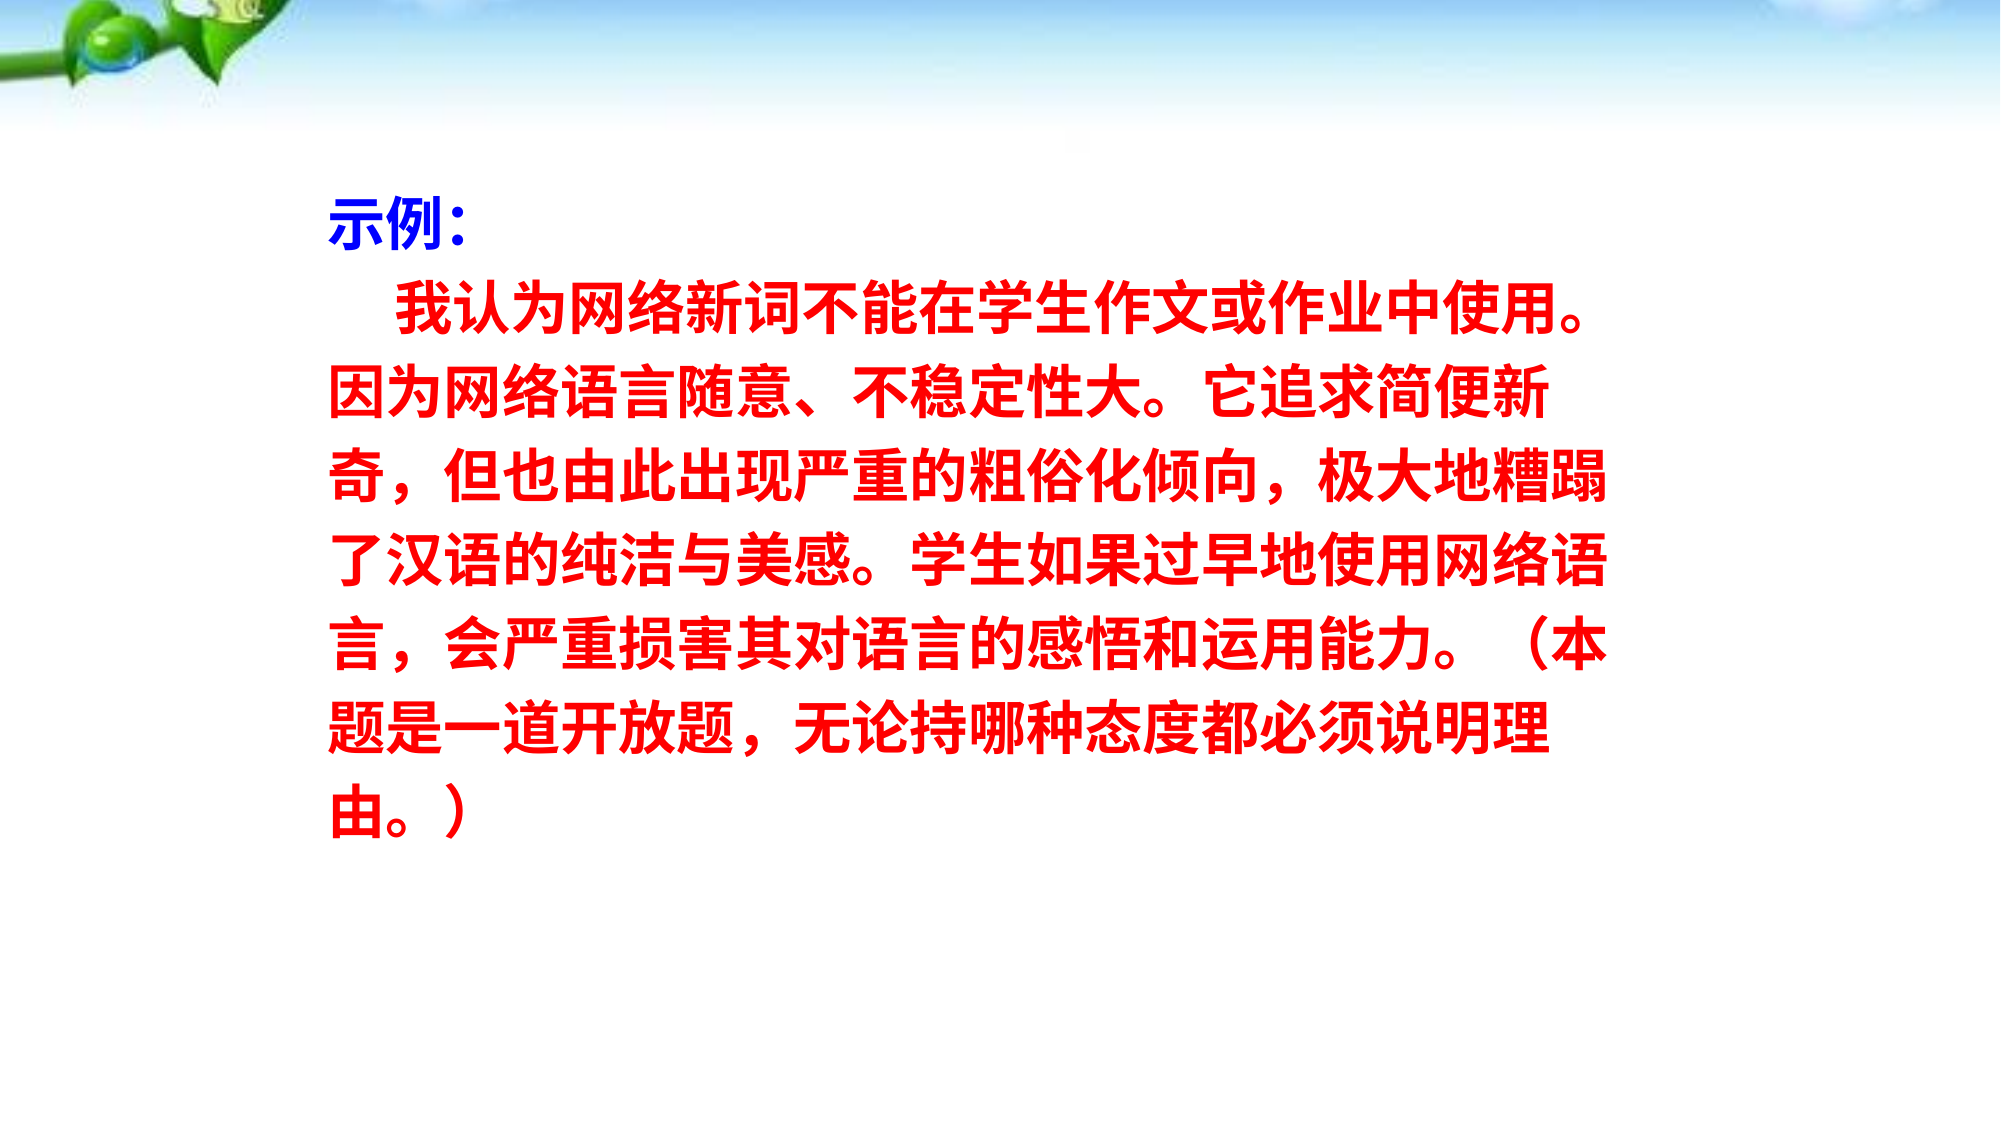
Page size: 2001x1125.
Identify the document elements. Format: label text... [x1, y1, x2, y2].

picture [0, 0, 2001, 1125]
text_box 示例： 我认为网络新词不能在学生作文或作业中使用。因为网络语言随意、不稳定性大。它追求简便新奇，但也由此出现严重的粗俗化倾向，极大地糟蹋了汉语的纯洁与美感。学生如果过早地使用网络语言，会严重损害其对语言的感悟和运用能力。（本题是一道开放题，无论持哪种态度都必须说明理由。） [312, 165, 1675, 853]
